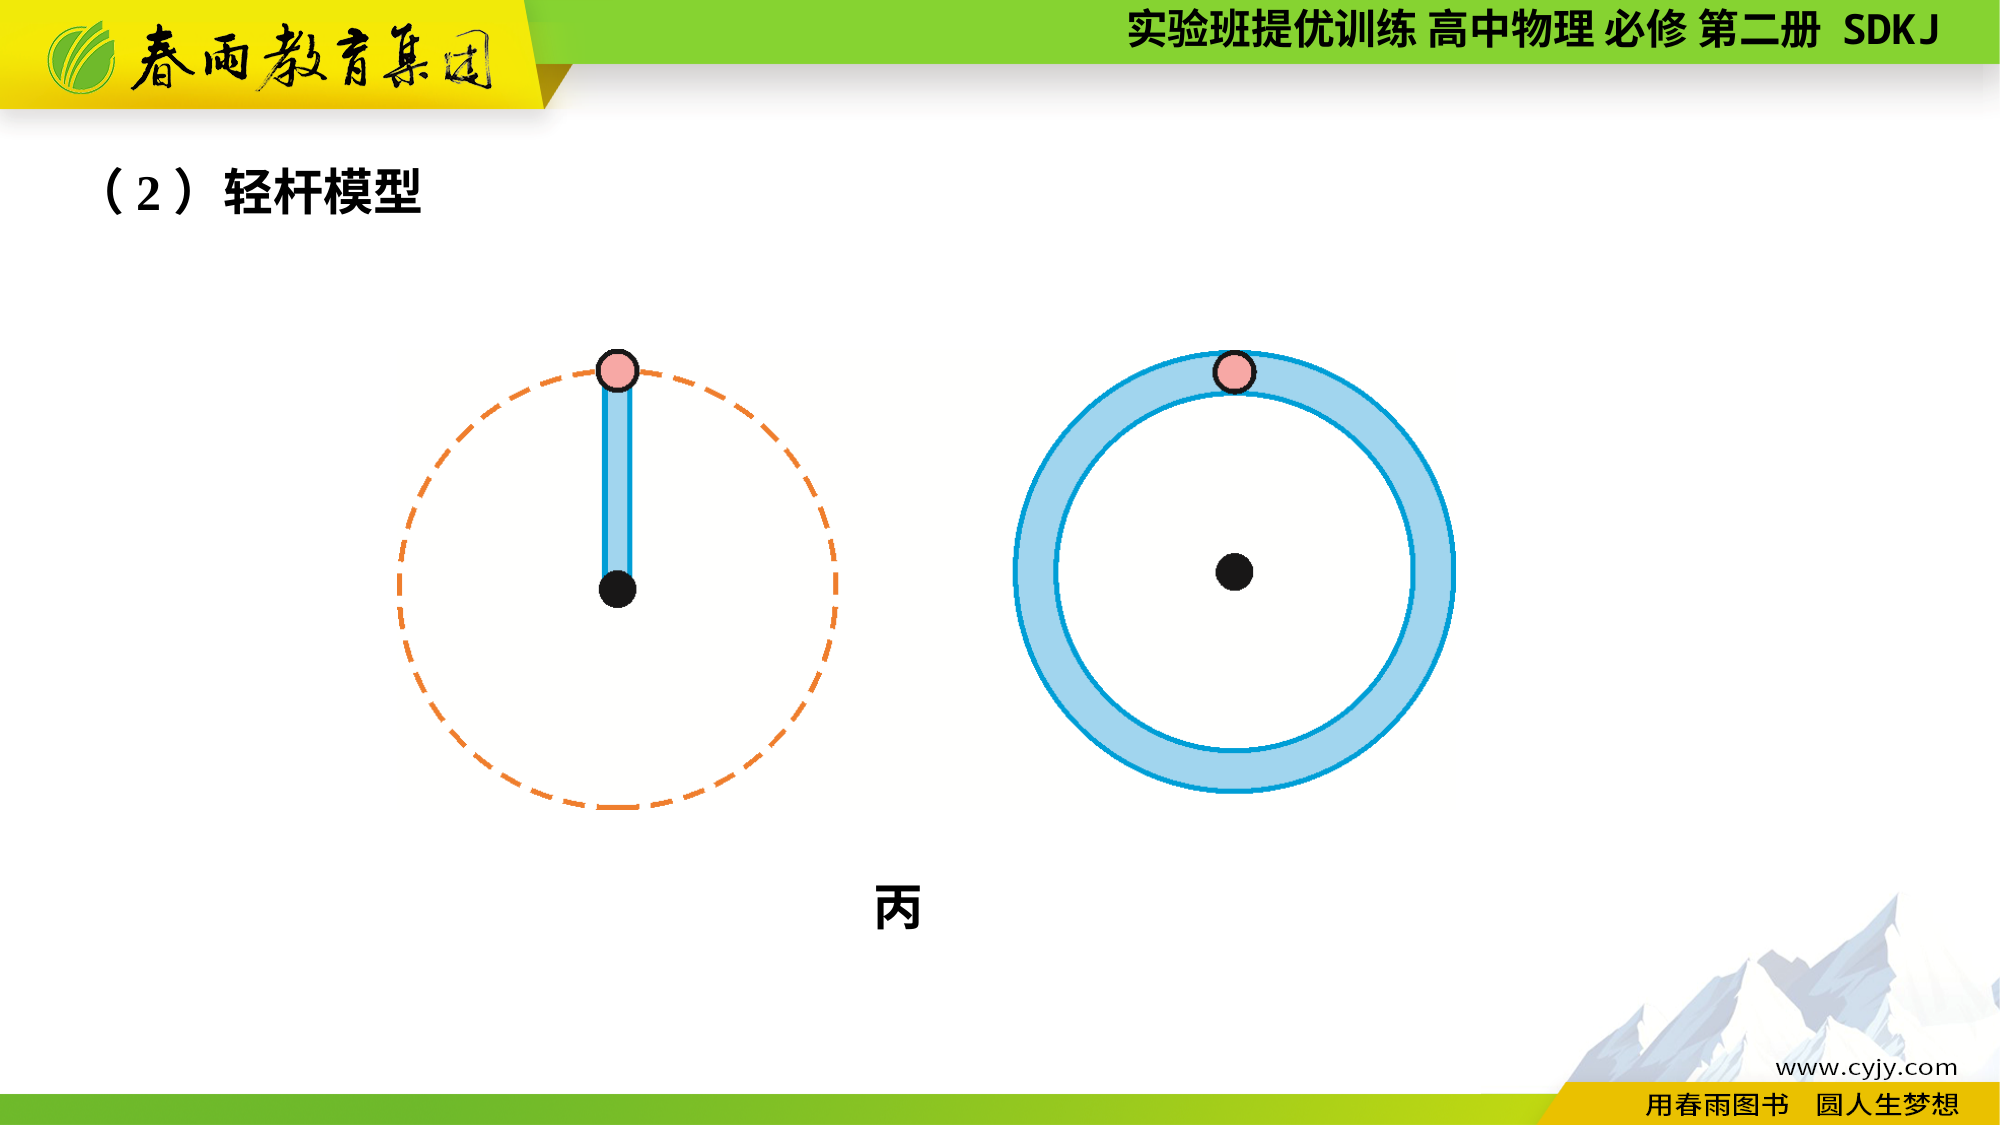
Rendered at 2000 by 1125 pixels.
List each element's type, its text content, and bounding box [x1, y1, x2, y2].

picture [0, 0, 2000, 1125]
list （2）轻杆模型 [59, 122, 1944, 229]
text_box 丙 [858, 838, 939, 943]
